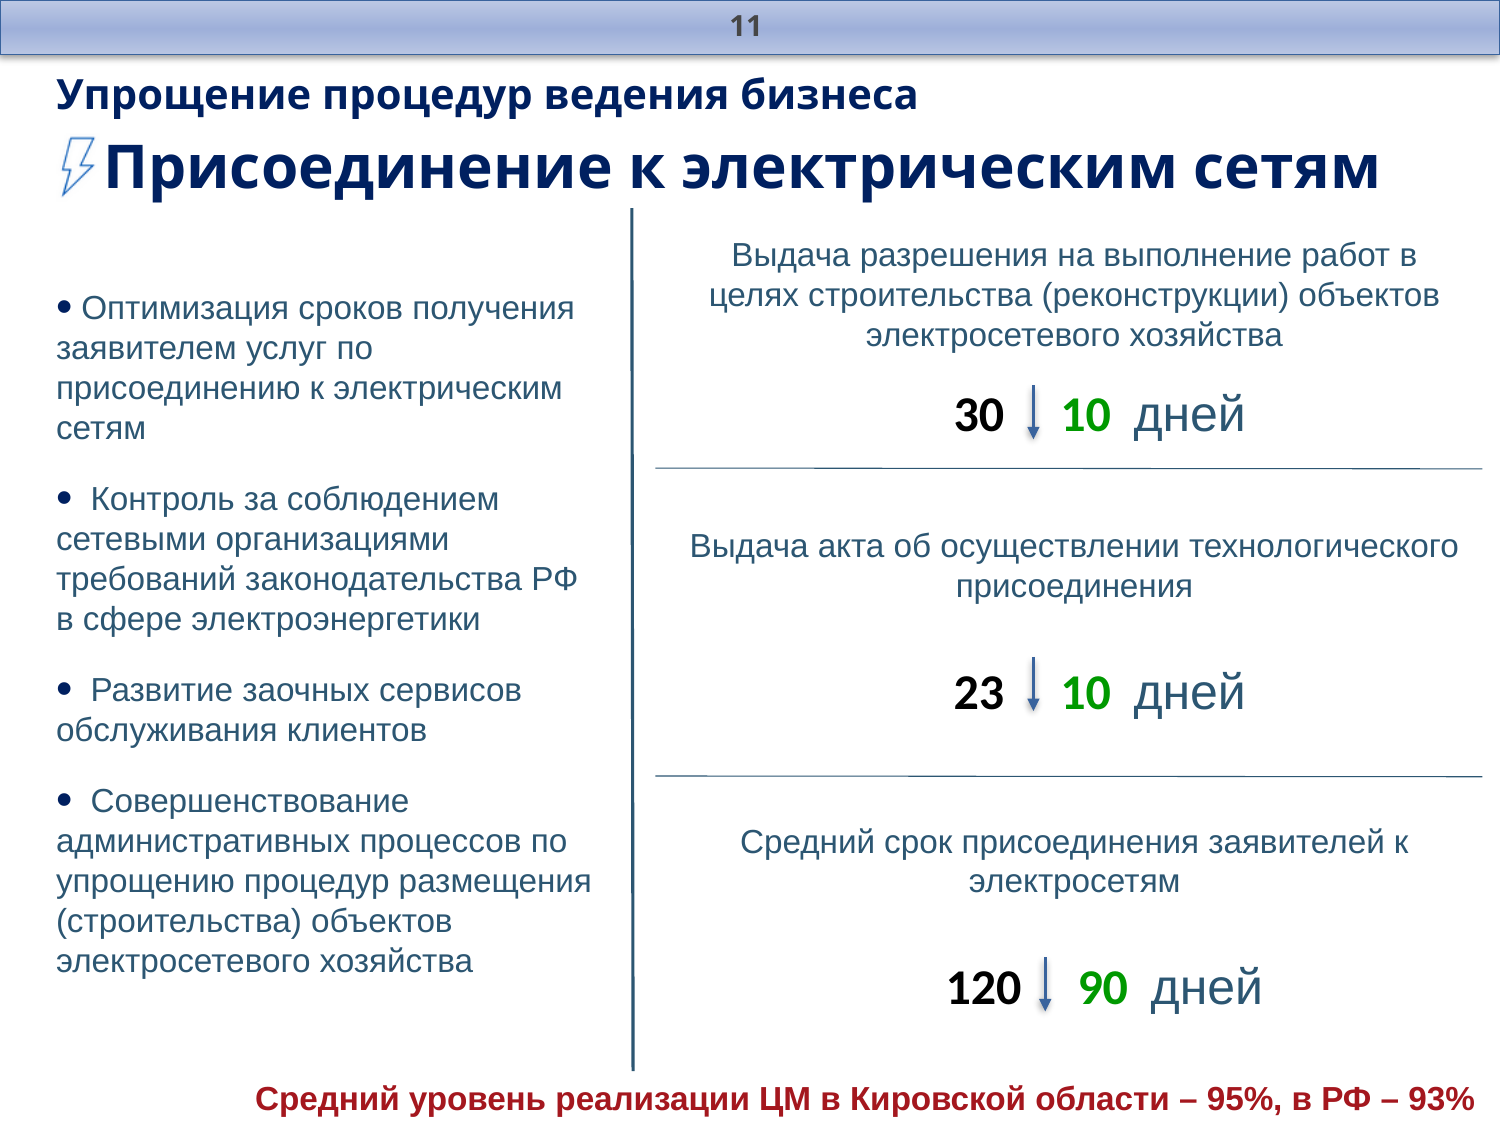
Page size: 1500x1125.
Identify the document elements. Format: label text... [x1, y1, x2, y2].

text_box Выдача разрешения на выполнение работ в целях строительства (реконструкции) объектов электросетевого хозяйства [666, 230, 1484, 458]
text_box Присоединение к электрическим сетям [106, 148, 1483, 208]
text_box Средний срок присоединения заявителей к электросетям [689, 797, 1460, 1025]
text_box 11 [714, 0, 786, 43]
text_box Средний уровень реализации ЦМ в Кировской области – 95%, в РФ – 93% [240, 1069, 1492, 1125]
text_box Оптимизация сроков получения заявителем услуг по присоединению к электрическим сетям Контроль за соблюдением сетевыми организациями требований законодательства РФ в сфере электроэнергетики Развитие заочных сервисов обслуживания клиентов Совершенствование административных процессов по упрощению процедур размещения (строительства) объектов электросетевого хозяйства [41, 278, 625, 987]
title Упрощение процедур ведения бизнеса [41, 63, 1392, 126]
text_box Выдача акта об осуществлении технологического присоединения [666, 502, 1484, 729]
text_box 120 90 дней [820, 947, 1388, 1023]
text_box 23 10 дней [938, 652, 1282, 727]
text_box [0, 0, 1500, 55]
picture [52, 125, 101, 204]
